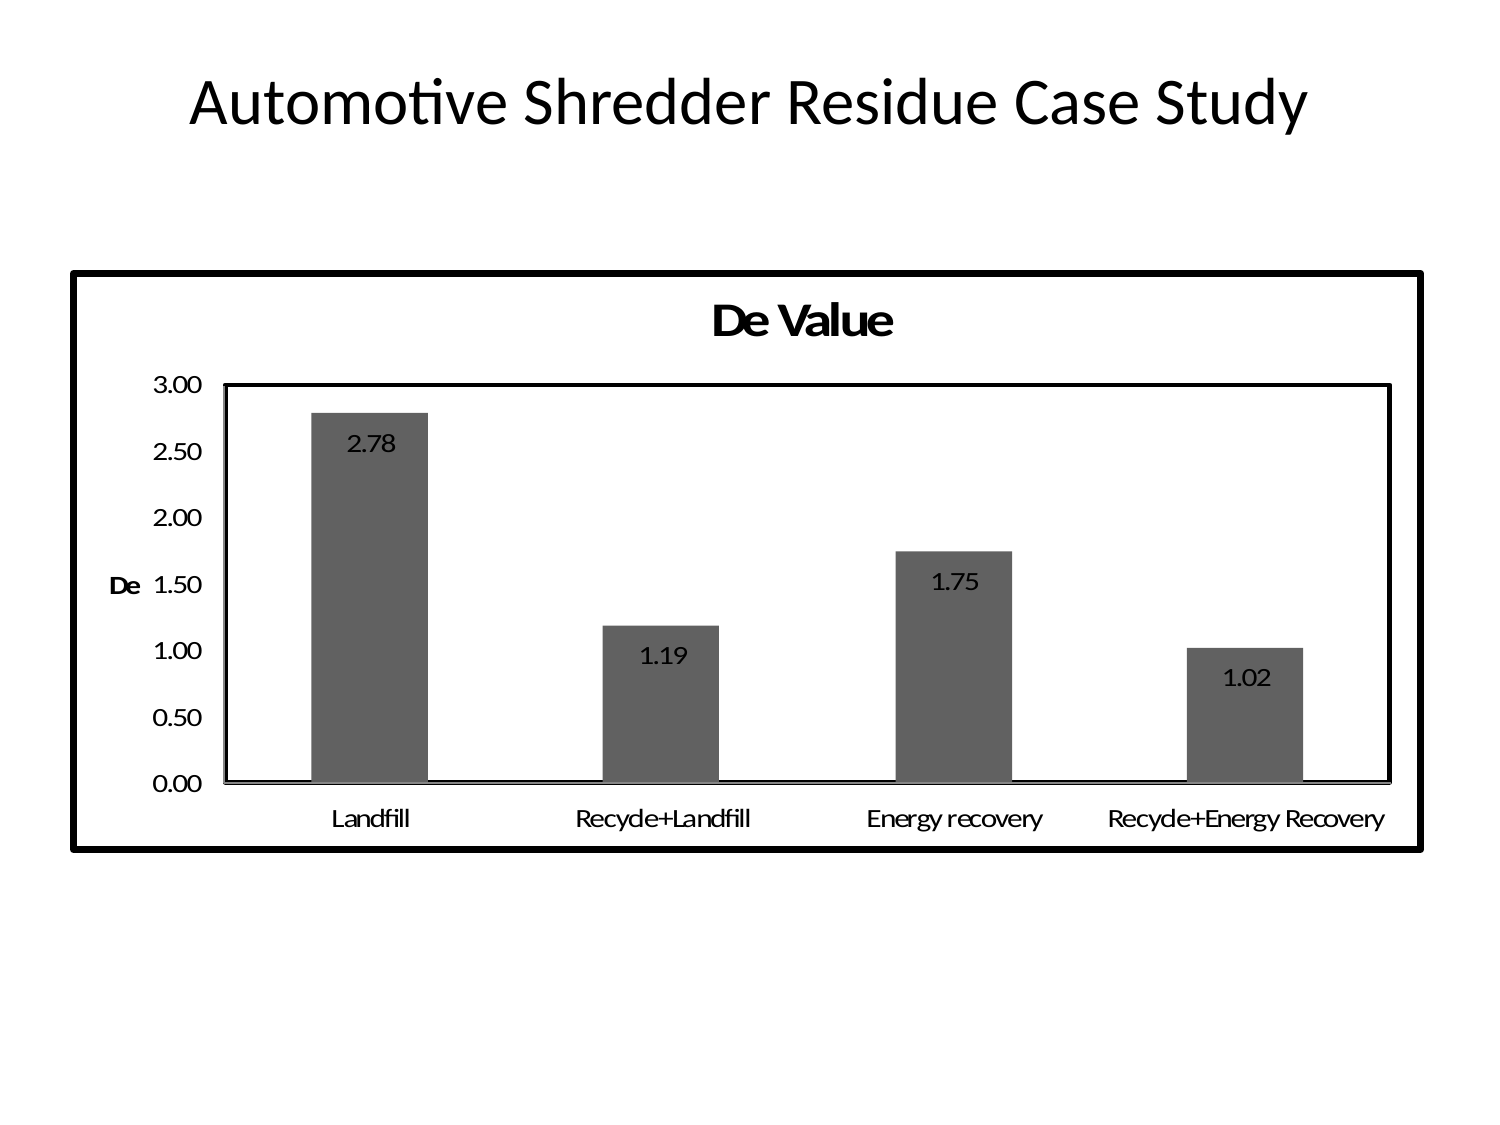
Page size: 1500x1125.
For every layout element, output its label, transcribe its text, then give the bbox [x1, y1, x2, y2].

text_box Automotive Shredder Residue Case Study [74, 50, 1425, 238]
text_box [62, 262, 1432, 863]
